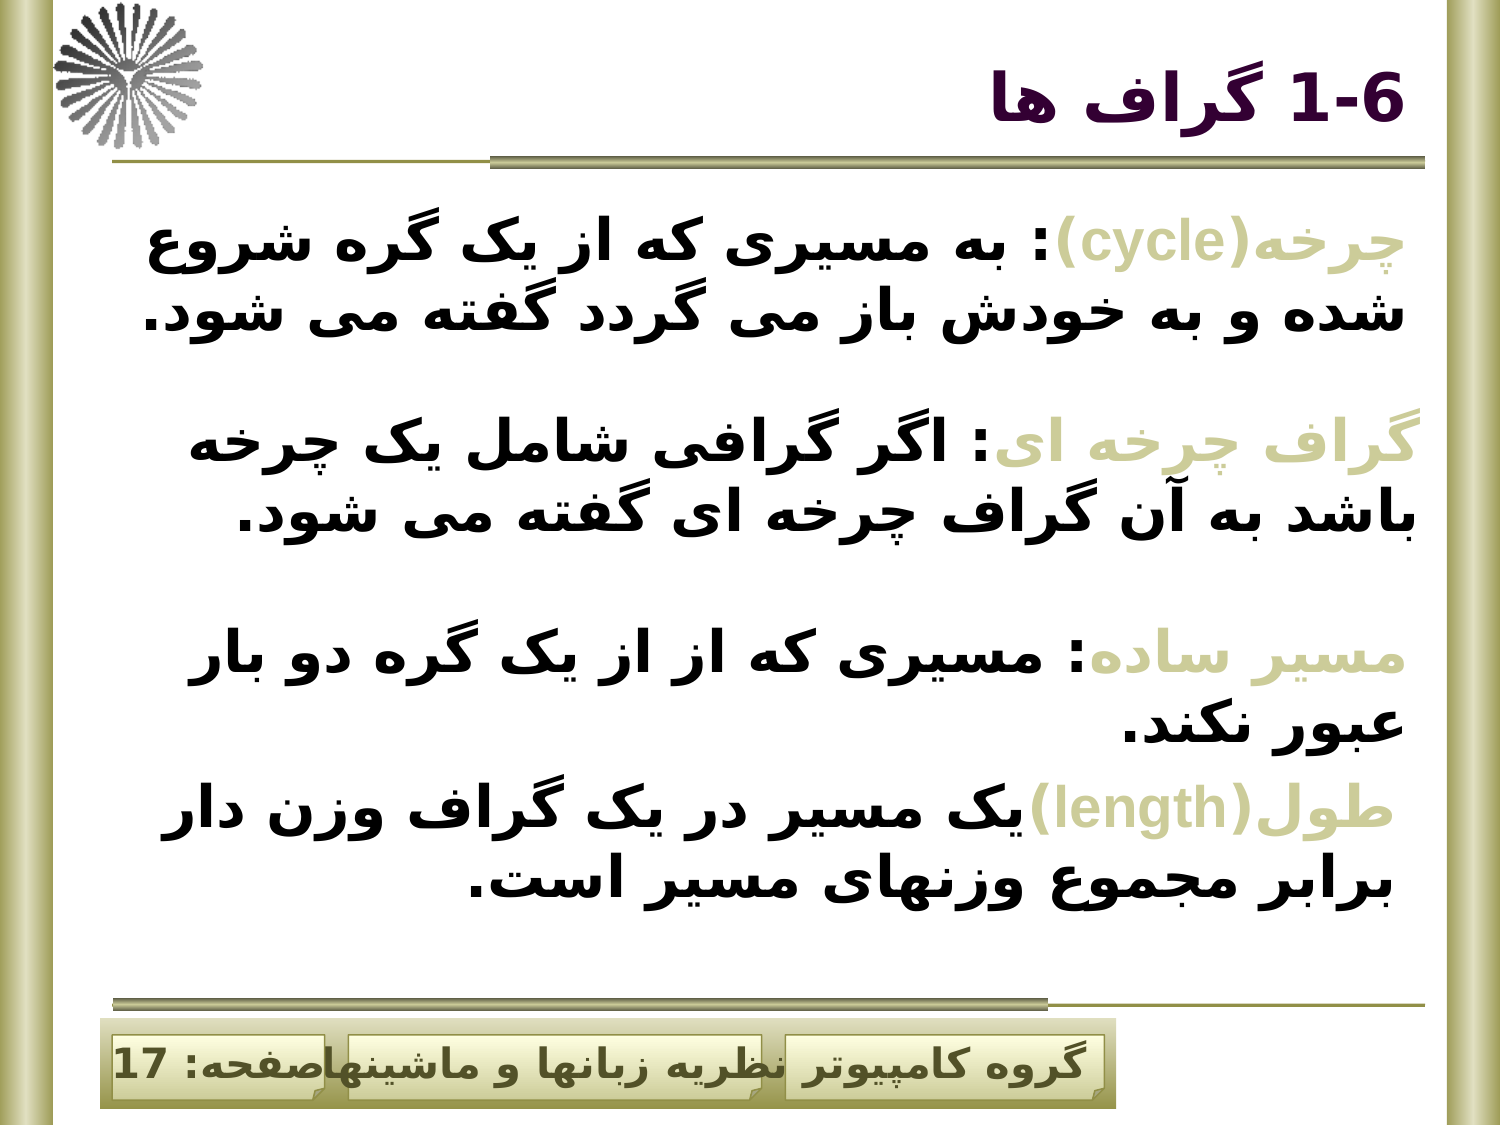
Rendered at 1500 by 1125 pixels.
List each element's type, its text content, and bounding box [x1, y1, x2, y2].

title 1-6 گراف ها [147, 42, 1423, 147]
text_box چرخه(cycle): به مسیری که از یک گره شروع شده و به خودش باز می گردد گفته می شود. [76, 194, 1424, 350]
text_box گراف چرخه ای: اگر گرافی شامل یک چرخه باشد به آن گراف چرخه ای گفته می شود. [88, 395, 1436, 551]
text_box طول(length)یک مسیر در یک گراف وزن دار برابر مجموع وزنهای مسیر است. [64, 761, 1412, 917]
text_box مسیر ساده: مسیری که از از یک گره دو بار عبور نکند. [111, 607, 1424, 762]
